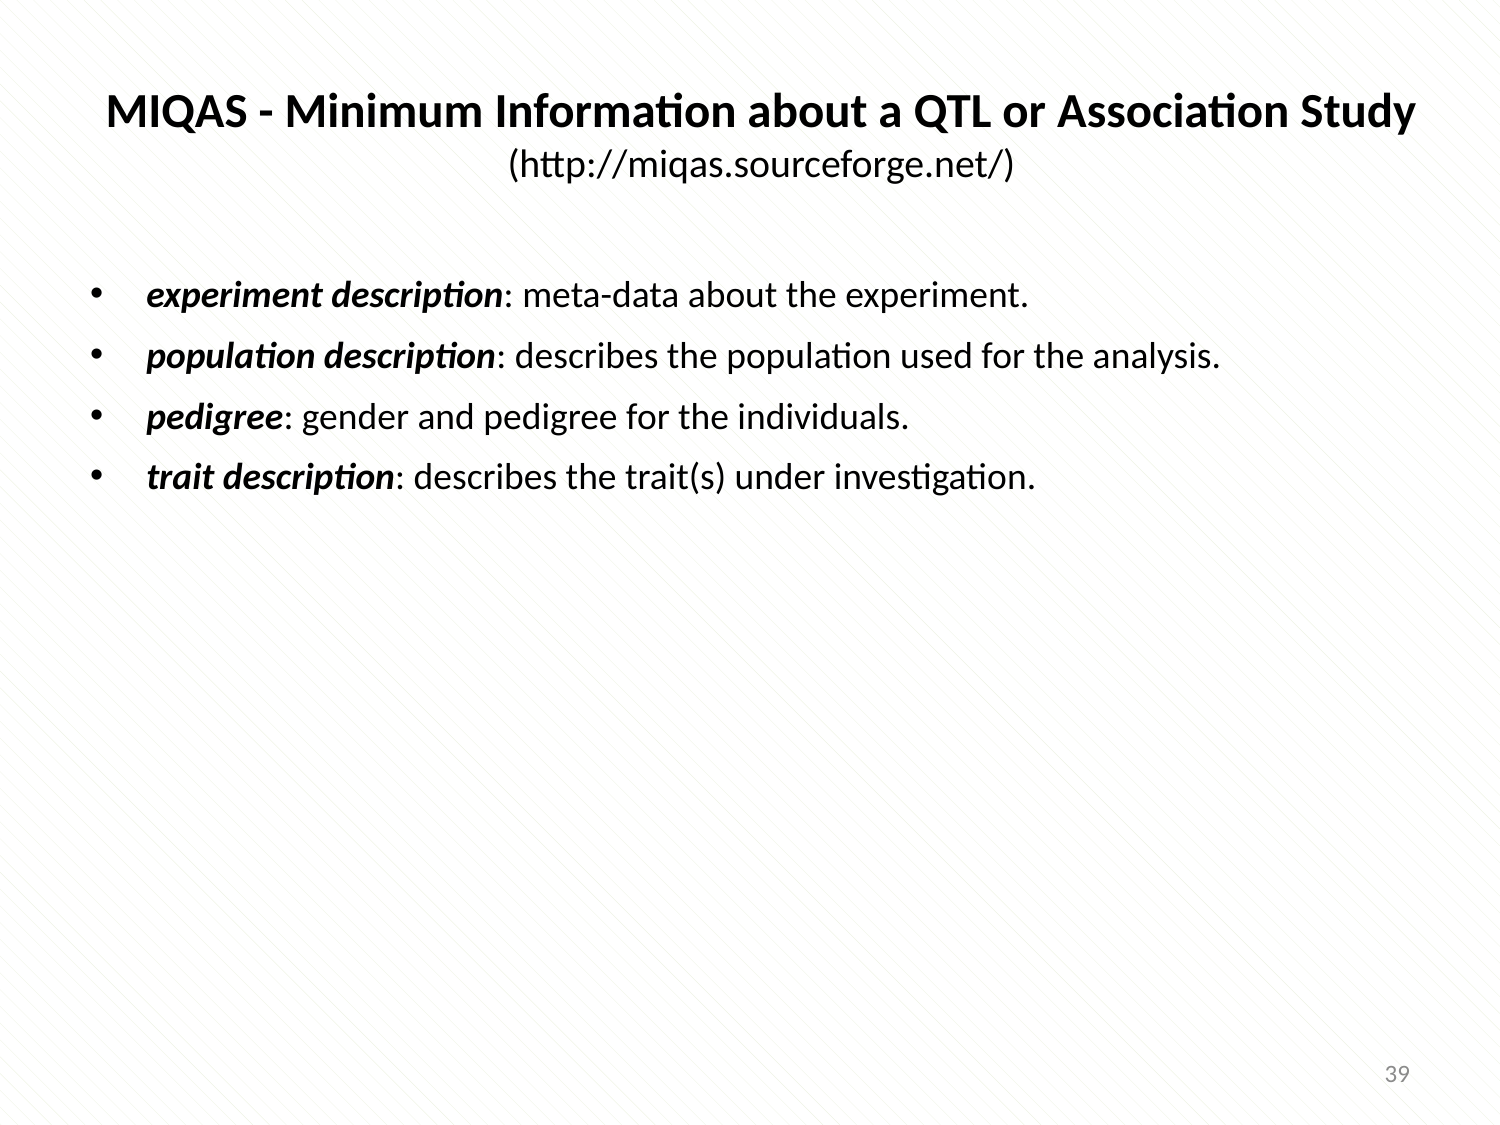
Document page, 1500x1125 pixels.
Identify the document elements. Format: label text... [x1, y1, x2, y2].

slide_number 39 [1074, 1042, 1425, 1103]
title MIQAS - Minimum Information about a QTL or Association Study (http://miqas.sourceforge.net/) [75, 45, 1448, 219]
list experiment description: meta-data about the experiment. population description: describes the population used for the analysis. pedigree: gender and pedigree for the individuals. trait description: describes the trait(s) under investigation. [75, 262, 1425, 1005]
